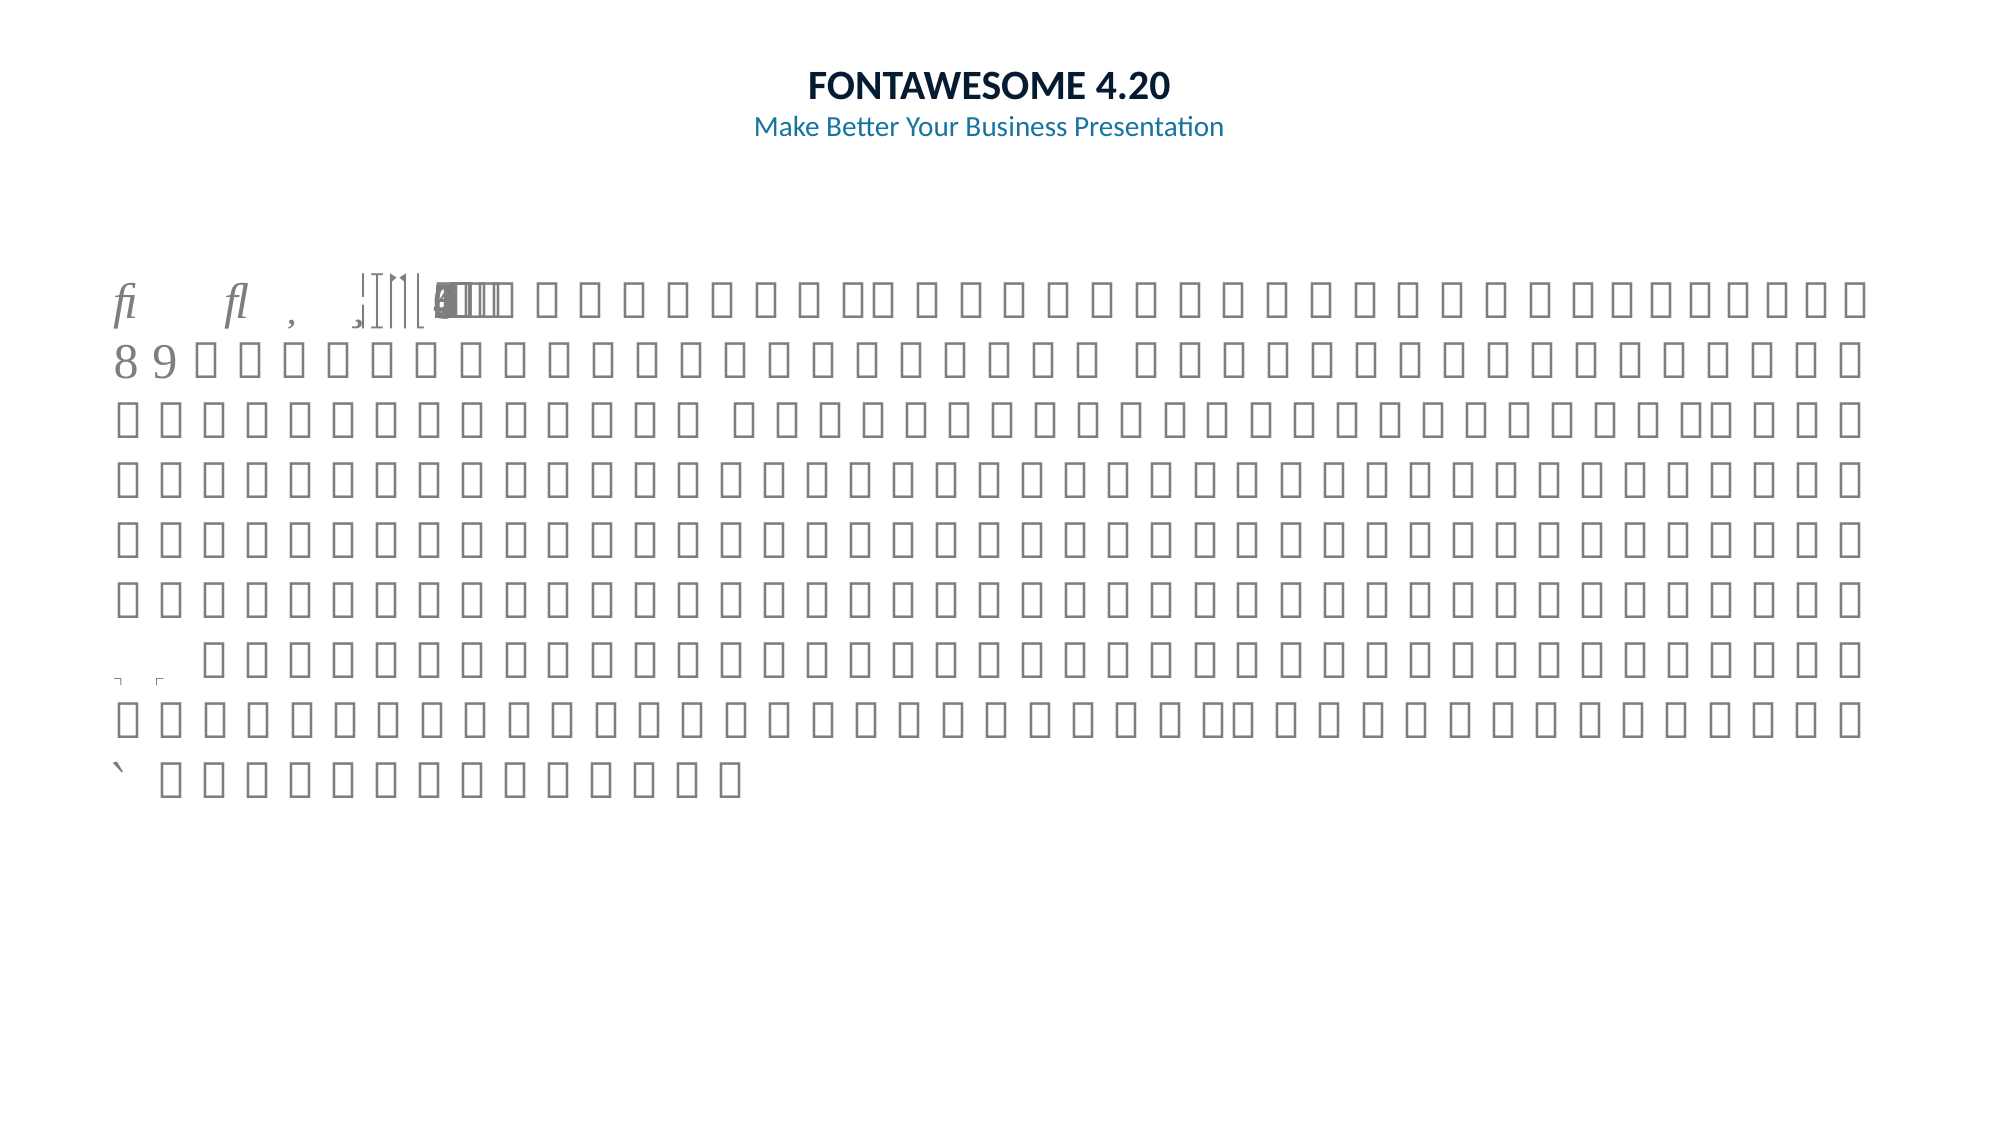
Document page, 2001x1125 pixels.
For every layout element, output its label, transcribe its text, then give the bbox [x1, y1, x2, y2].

text_box                                                                                                                                                                                                                                                                                                                                                         [98, 261, 1881, 817]
text_box FONTAWESOME 4.20 Make Better Your Business Presentation [739, 50, 1240, 150]
